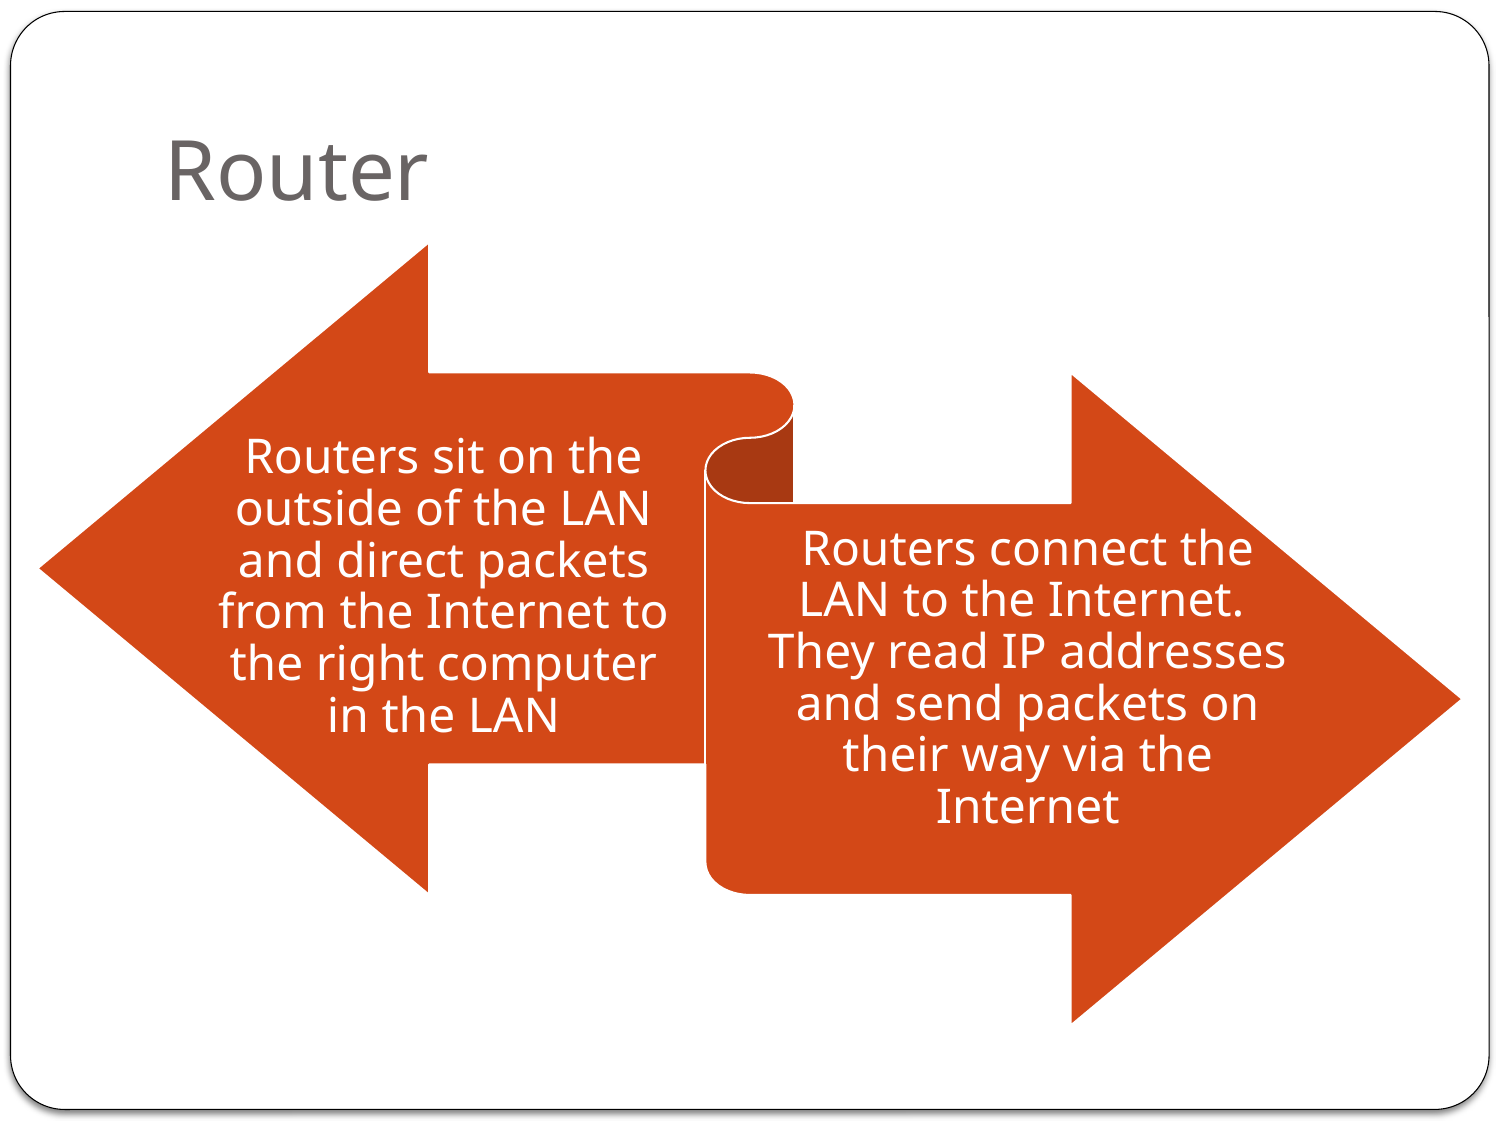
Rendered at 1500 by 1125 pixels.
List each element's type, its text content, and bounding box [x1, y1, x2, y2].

title Router [150, 45, 1425, 233]
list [37, 262, 1463, 1006]
